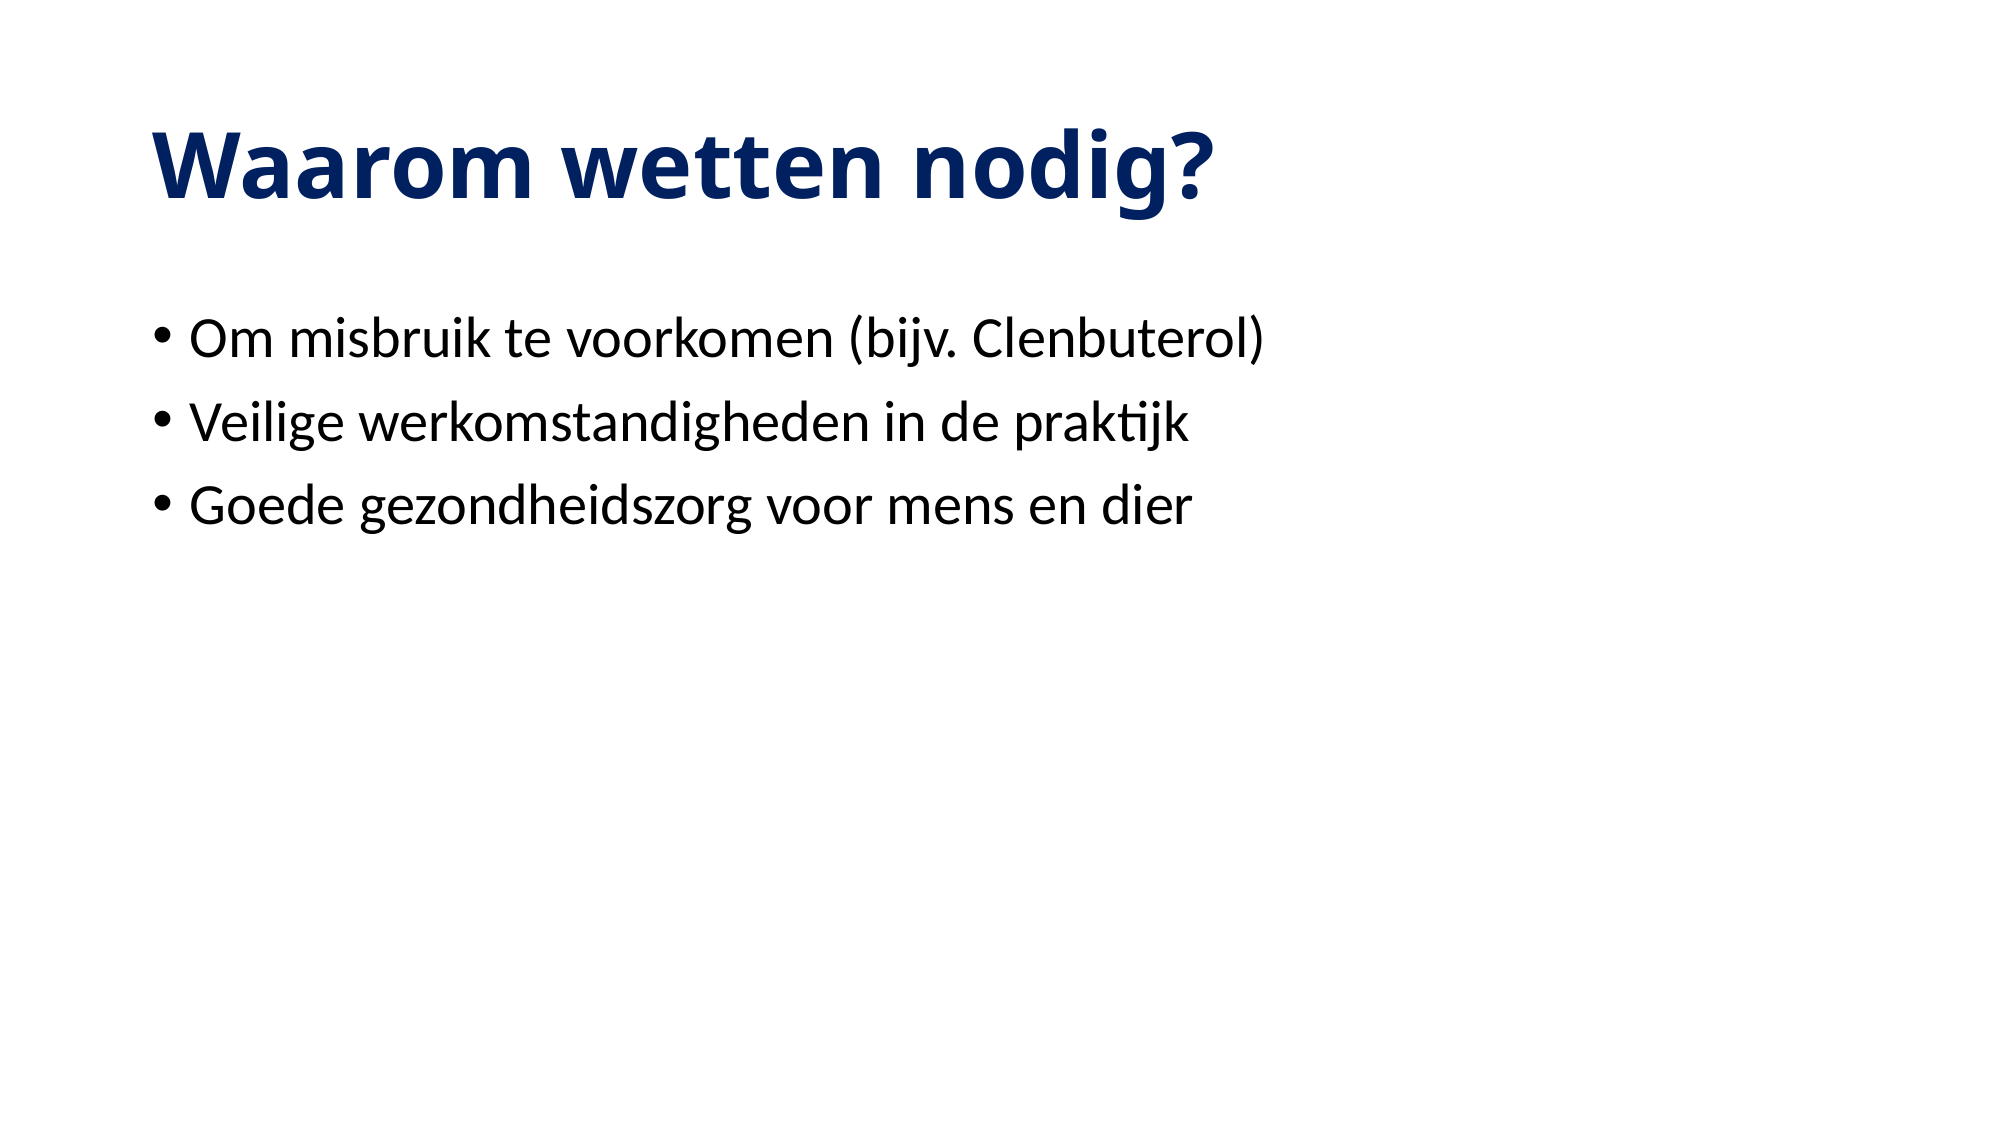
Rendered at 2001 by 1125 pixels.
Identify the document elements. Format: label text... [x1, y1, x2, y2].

title Waarom wetten nodig? [137, 59, 1863, 278]
list Om misbruik te voorkomen (bijv. Clenbuterol) Veilige werkomstandigheden in de praktijk Goede gezondheidszorg voor mens en dier [137, 299, 1863, 1014]
